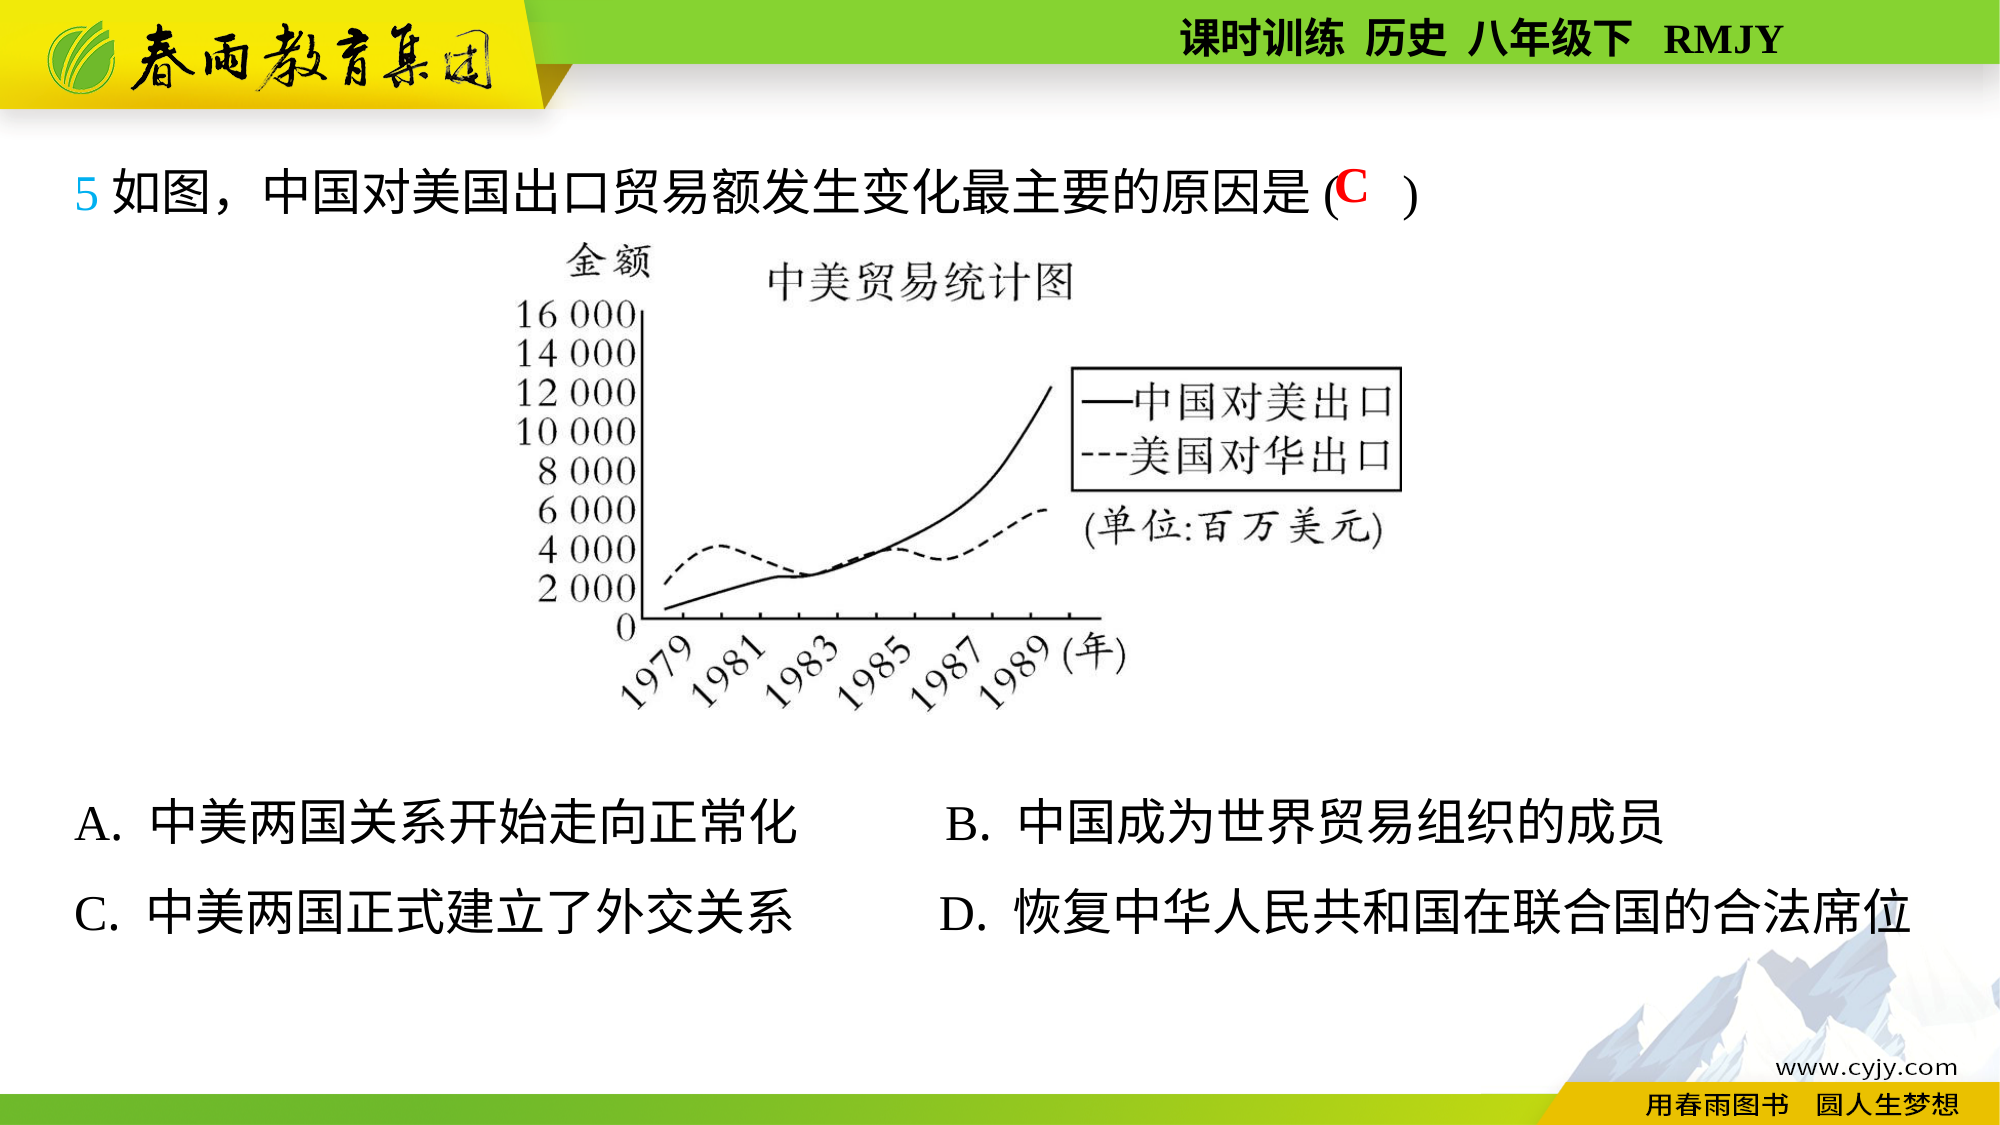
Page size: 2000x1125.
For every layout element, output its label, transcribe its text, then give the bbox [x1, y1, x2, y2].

picture [0, 0, 2000, 1125]
text_box C [1319, 144, 1386, 220]
list 5如图，中国对美国出口贸易额发生变化最主要的原因是( ) A. 中美两国关系开始走向正常化 B. 中国成为世界贸易组织的成员 C. 中美两国正式建立了外交关系 D. 恢复中华人民共和国在联合国的合法席位 [59, 122, 1944, 956]
